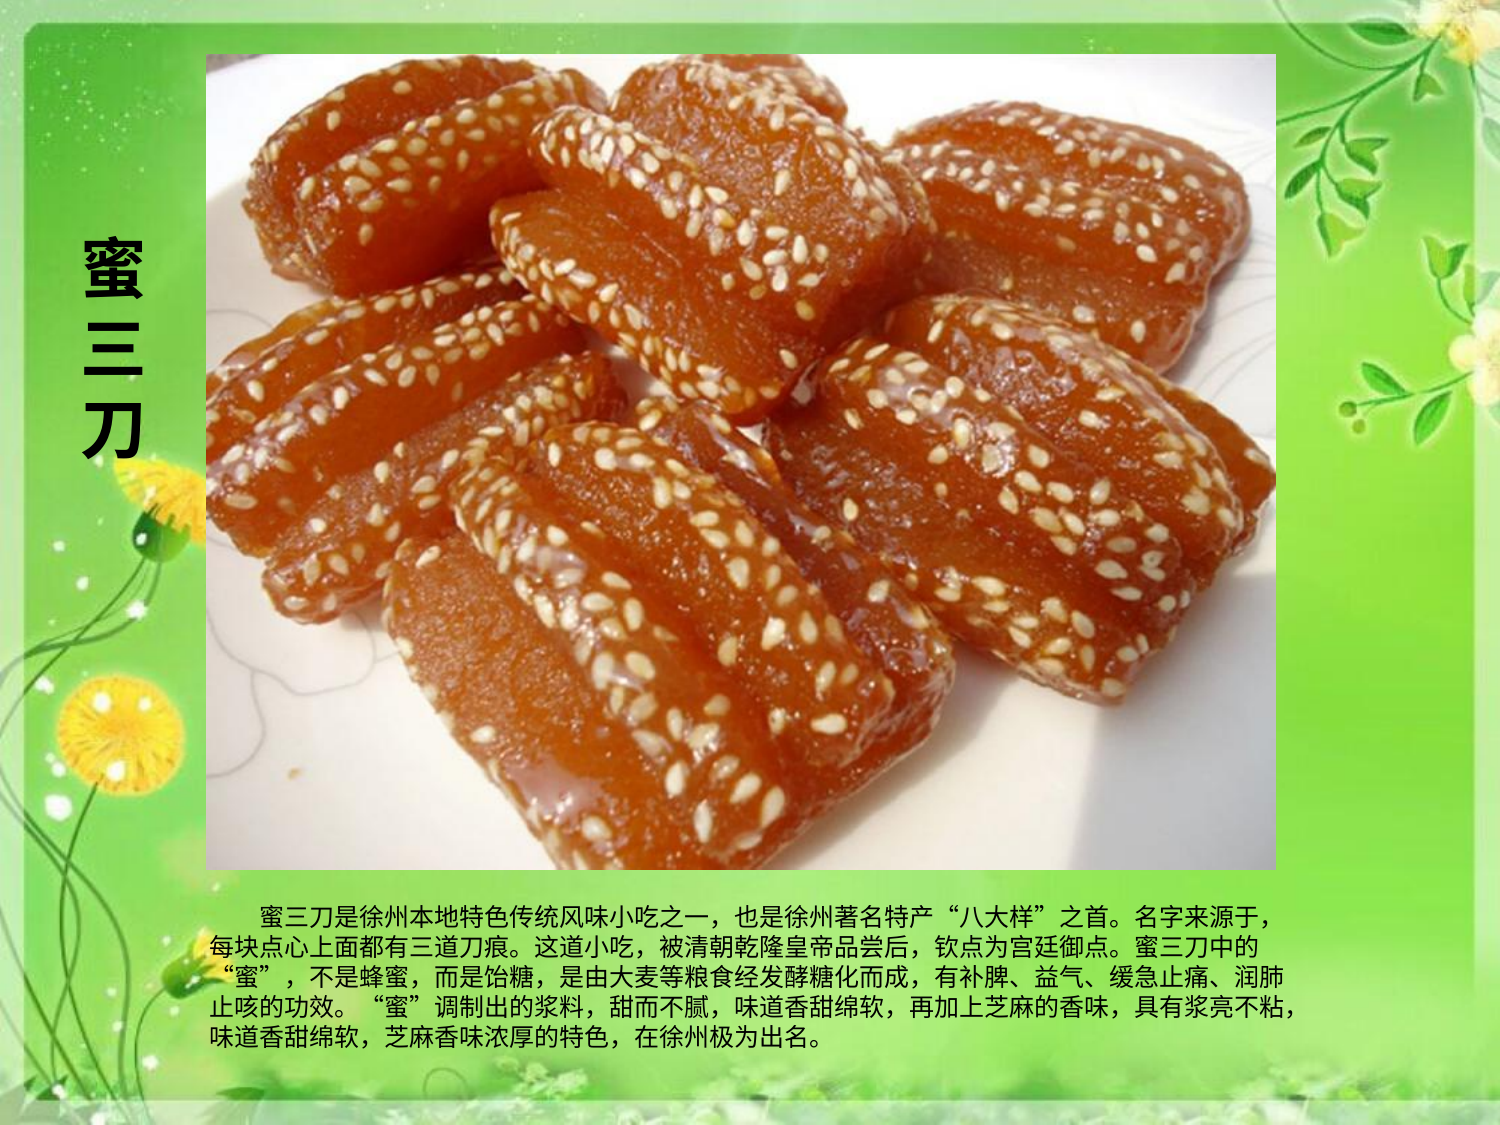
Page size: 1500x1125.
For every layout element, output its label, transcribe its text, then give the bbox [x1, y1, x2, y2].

text_box 蜜三刀是徐州本地特色传统风味小吃之一，也是徐州著名特产“八大样”之首。名字来源于，每块点心上面都有三道刀痕。这道小吃，被清朝乾隆皇帝品尝后，钦点为宫廷御点。蜜三刀中的“蜜”，不是蜂蜜，而是饴糖，是由大麦等粮食经发酵糖化而成，有补脾、益气、缓急止痛、润肺止咳的功效。“蜜”调制出的浆料，甜而不腻，味道香甜绵软，再加上芝麻的香味，具有浆亮不粘，味道香甜绵软，芝麻香味浓厚的特色，在徐州极为出名。 [194, 894, 1317, 1059]
picture [0, 0, 1500, 1125]
text_box 蜜 三 刀 [65, 219, 162, 475]
